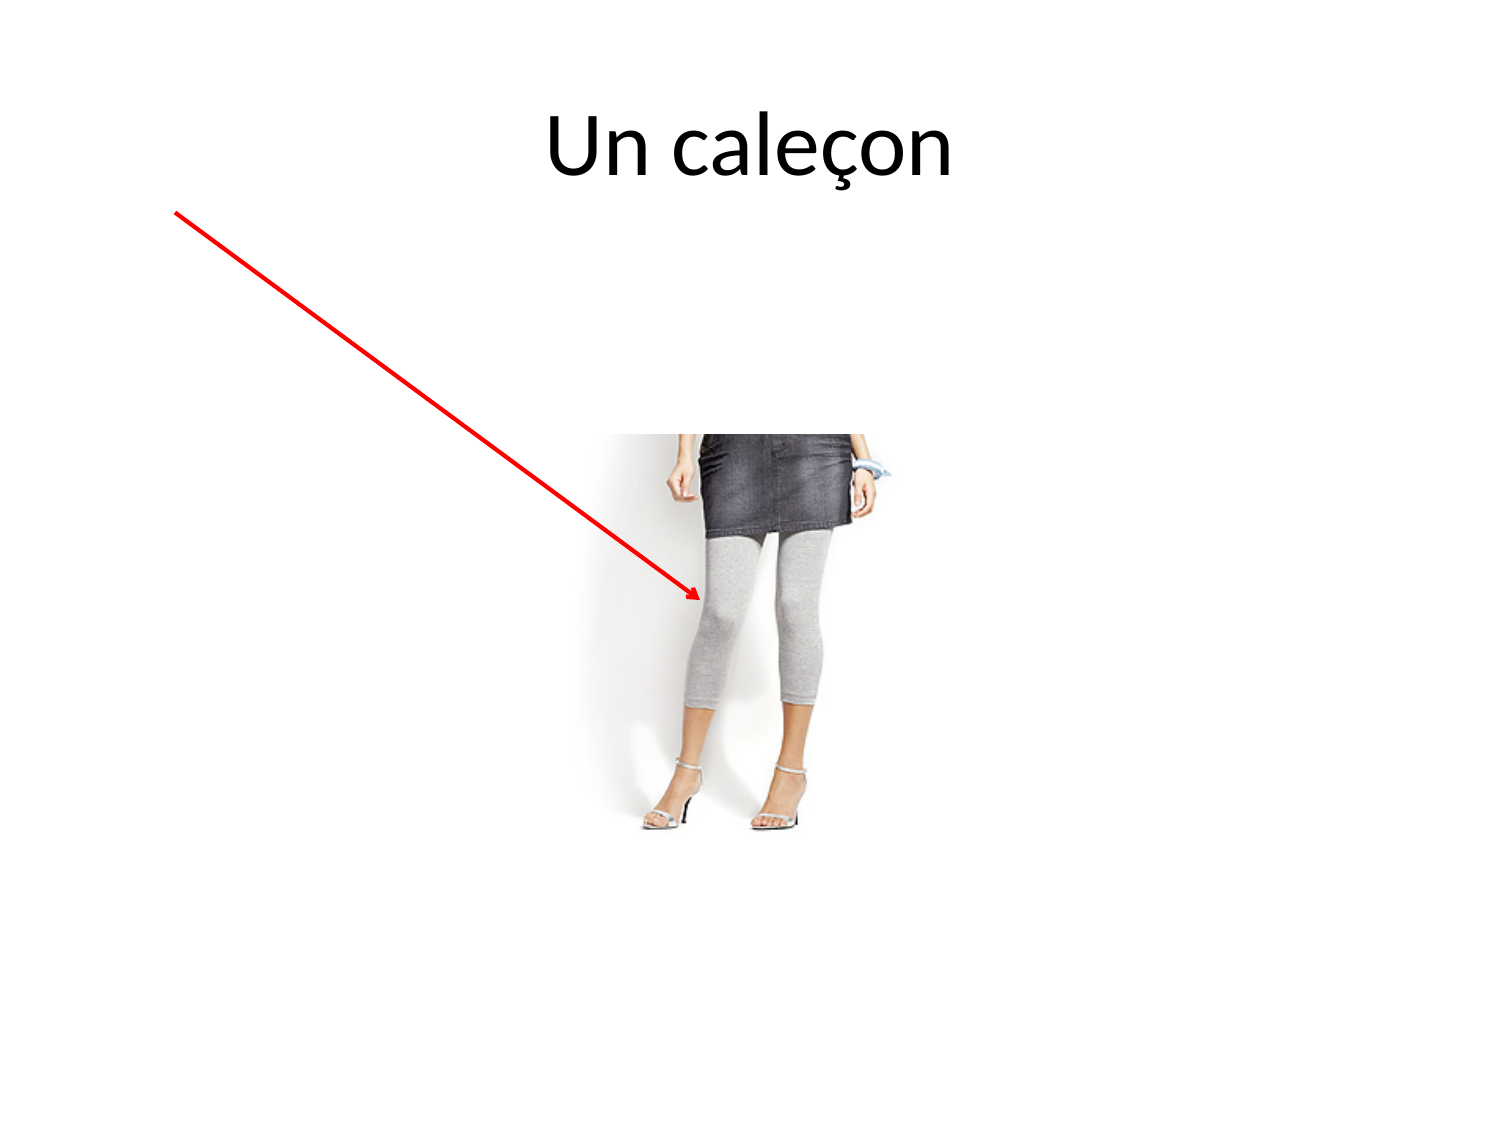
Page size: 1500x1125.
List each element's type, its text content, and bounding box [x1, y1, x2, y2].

title Un caleçon [75, 45, 1425, 233]
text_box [174, 212, 701, 601]
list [550, 434, 950, 834]
